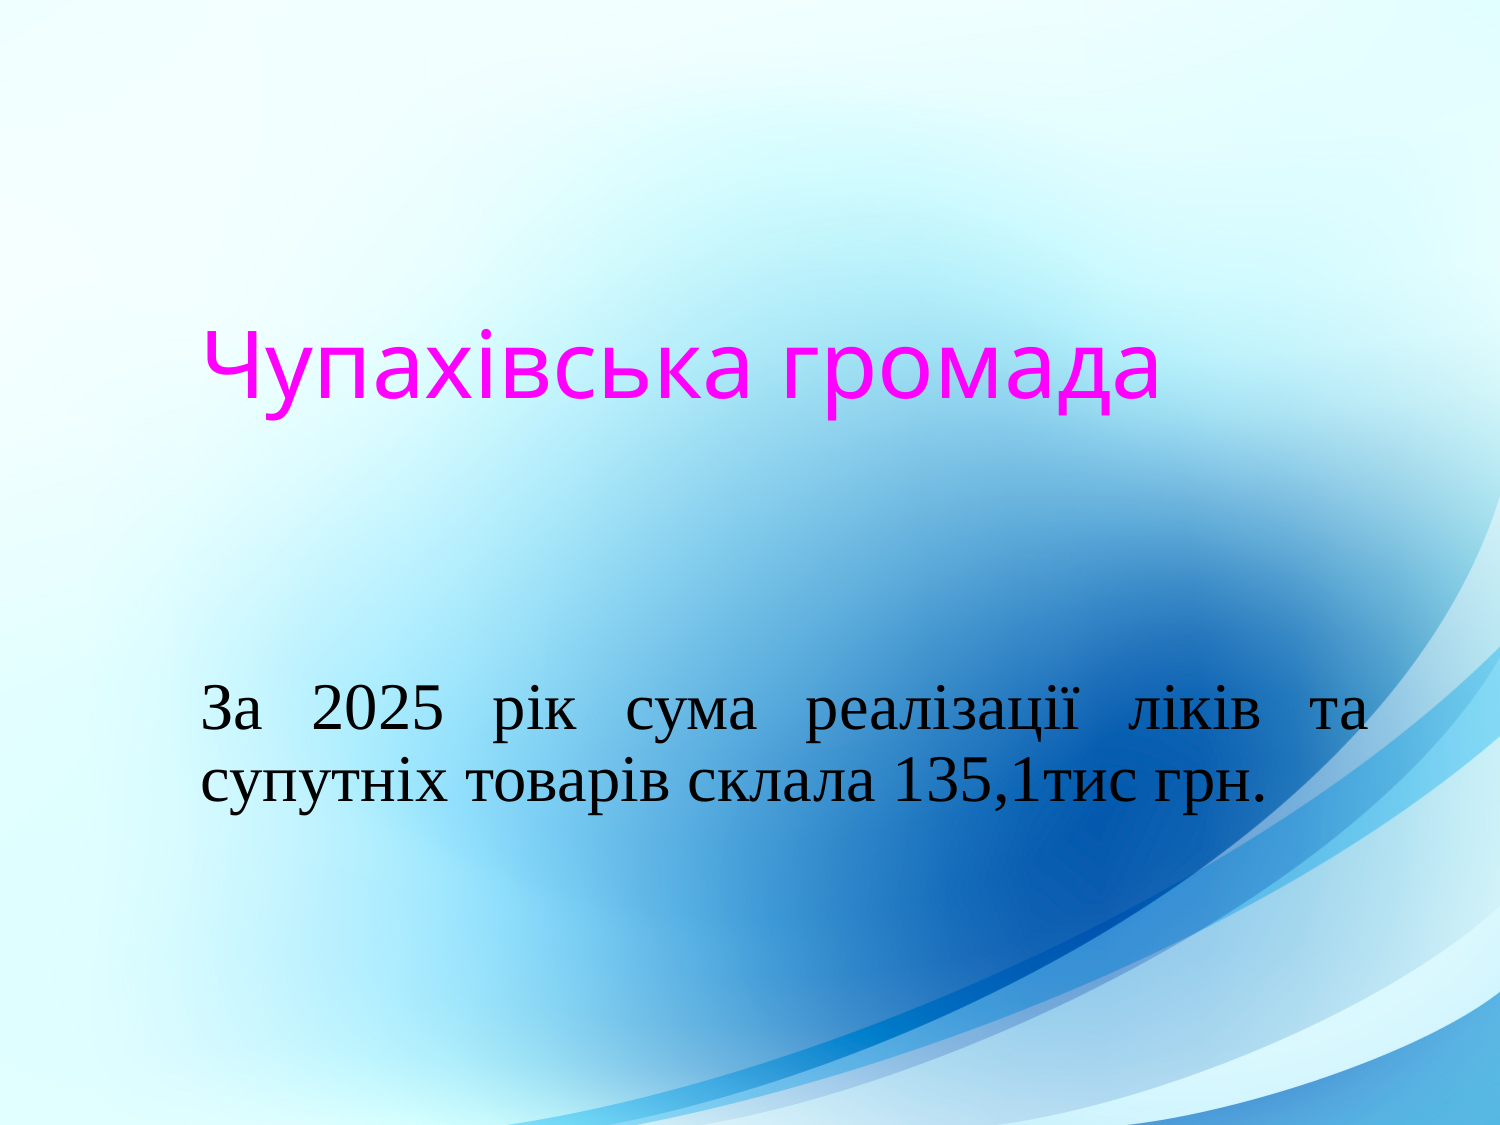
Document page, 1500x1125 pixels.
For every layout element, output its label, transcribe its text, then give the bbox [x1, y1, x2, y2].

title Чупахівська громада [185, 205, 1444, 427]
subtitle За 2025 рік сума реалізації ліків та супутніх товарів склала 135,1тис грн. [185, 664, 1385, 1065]
picture [0, 0, 1500, 1125]
